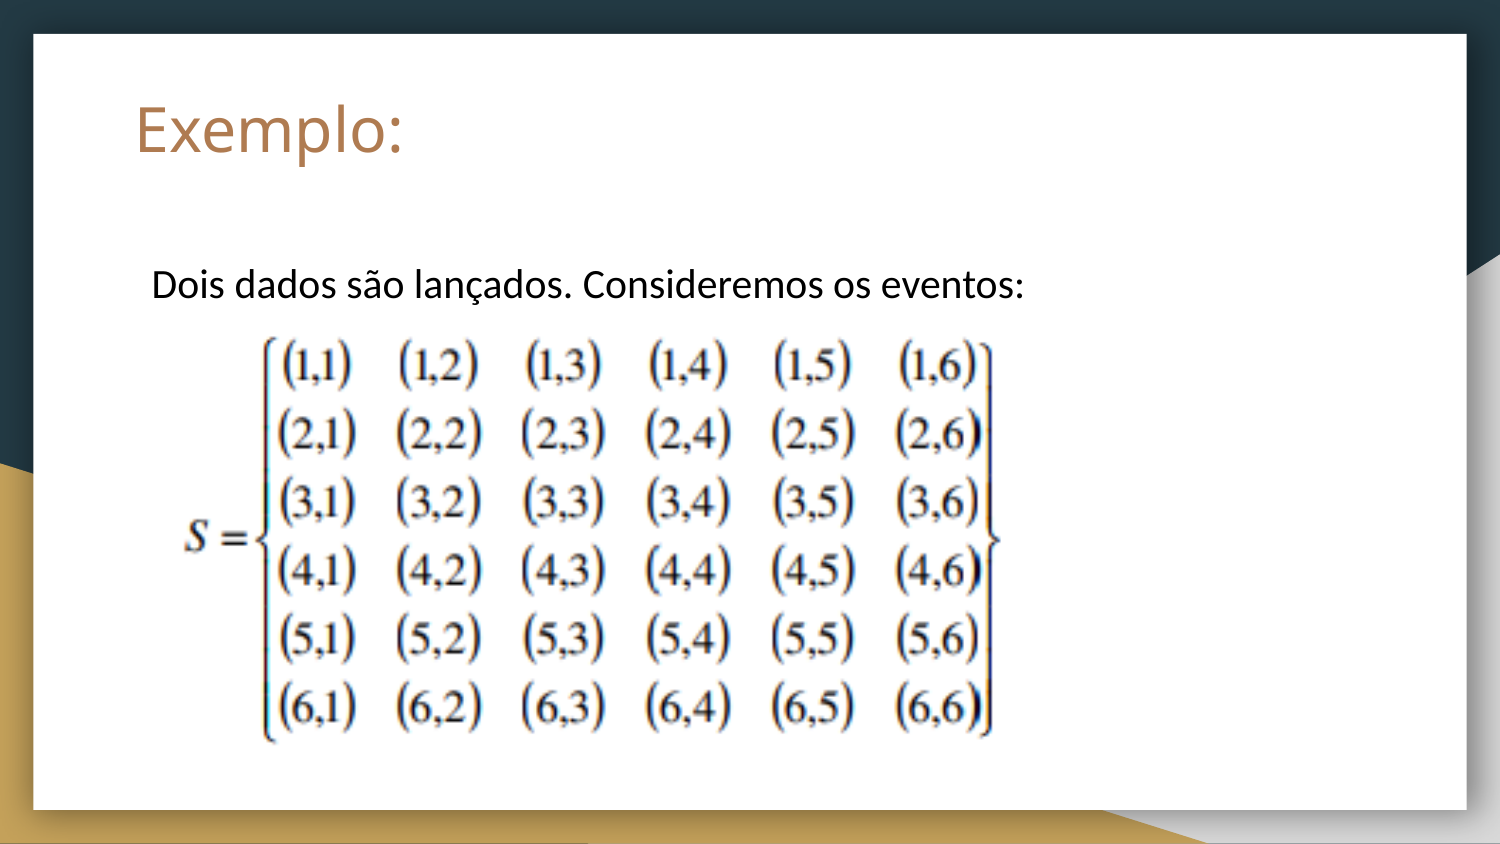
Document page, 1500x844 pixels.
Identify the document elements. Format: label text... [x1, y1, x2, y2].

picture [159, 321, 1019, 754]
title Exemplo: [119, 75, 1381, 179]
text_box Dois dados são lançados. Consideremos os eventos: [136, 241, 1351, 700]
